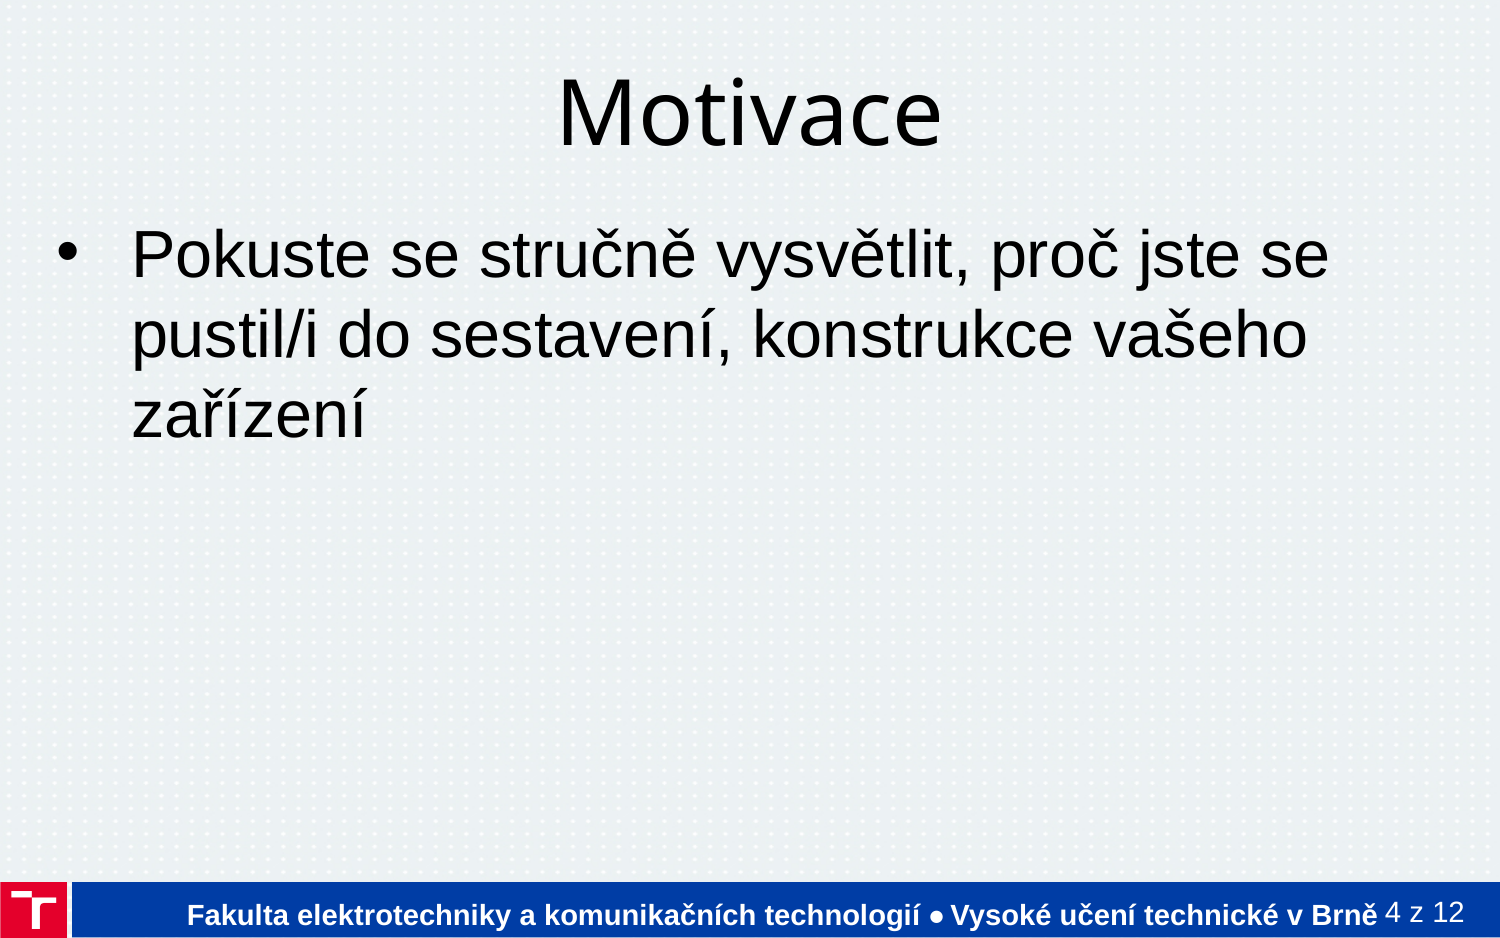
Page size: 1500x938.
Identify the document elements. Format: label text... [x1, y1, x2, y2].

list Pokuste se stručně vysvětlit, proč jste se pustil/i do sestavení, konstrukce vašeho zařízení [41, 203, 1459, 846]
picture [0, 0, 1500, 938]
title Motivace [41, 46, 1459, 203]
